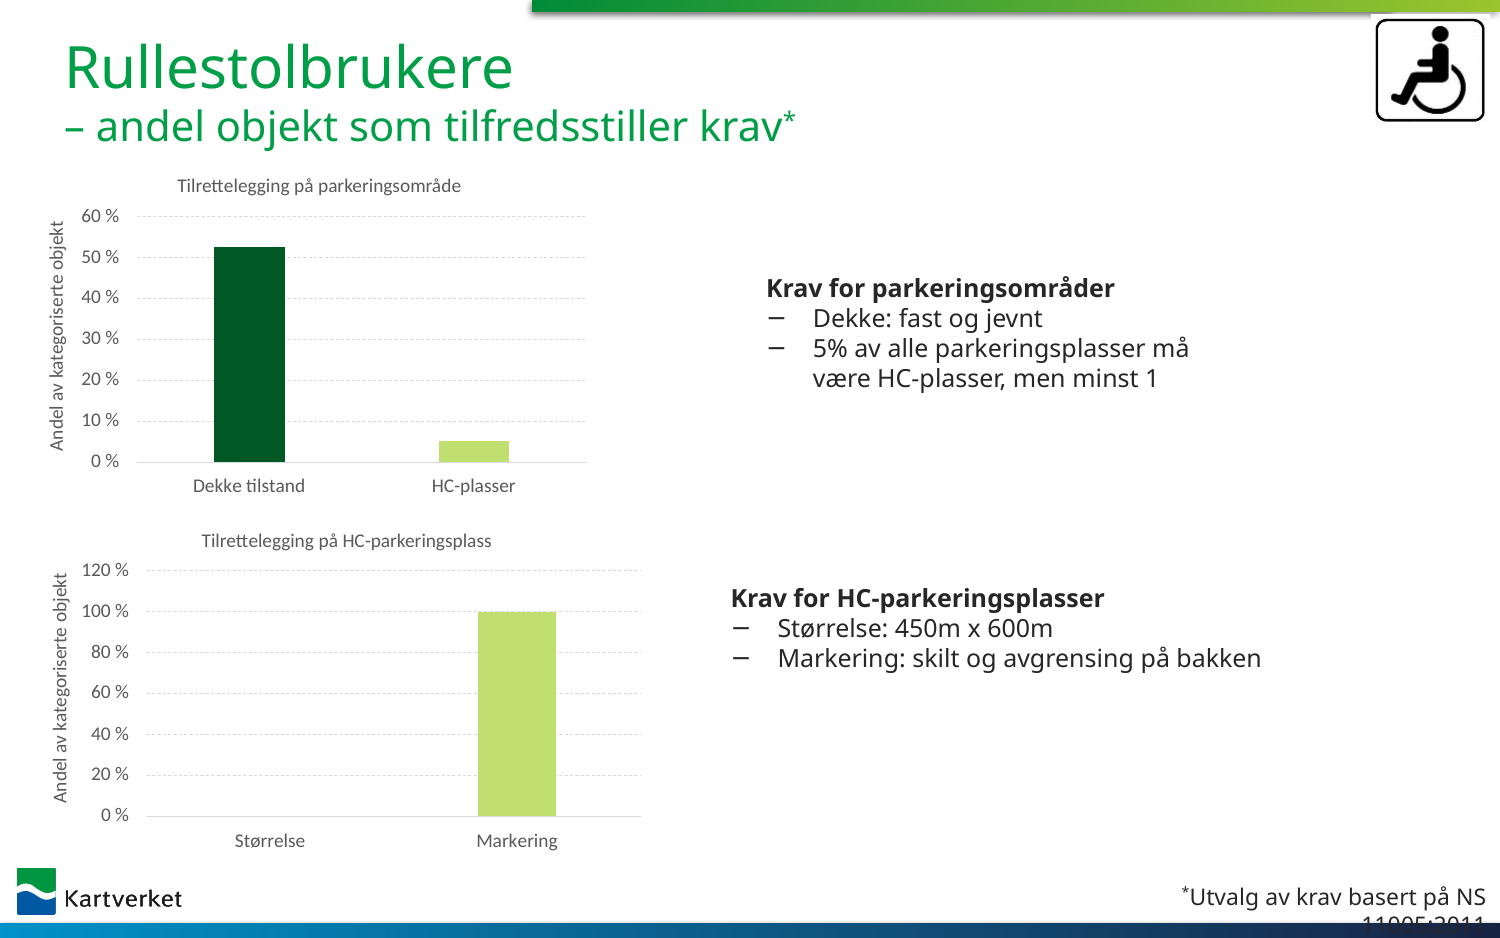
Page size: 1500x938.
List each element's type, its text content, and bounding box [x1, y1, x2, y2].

picture [41, 520, 652, 859]
picture [41, 166, 598, 505]
picture [1371, 13, 1491, 127]
text_box Rullestolbrukere – andel objekt som tilfredsstiller krav* [49, 23, 1431, 158]
text_box Krav for parkeringsområder Dekke: fast og jevnt 5% av alle parkeringsplasser må være HC-plasser, men minst 1 [751, 264, 1232, 400]
text_box *Utvalg av krav basert på NS 11005:2011 [1068, 873, 1500, 938]
text_box Krav for HC-parkeringsplasser Størrelse: 450m x 600m Markering: skilt og avgrensing på bakken [715, 574, 1278, 680]
